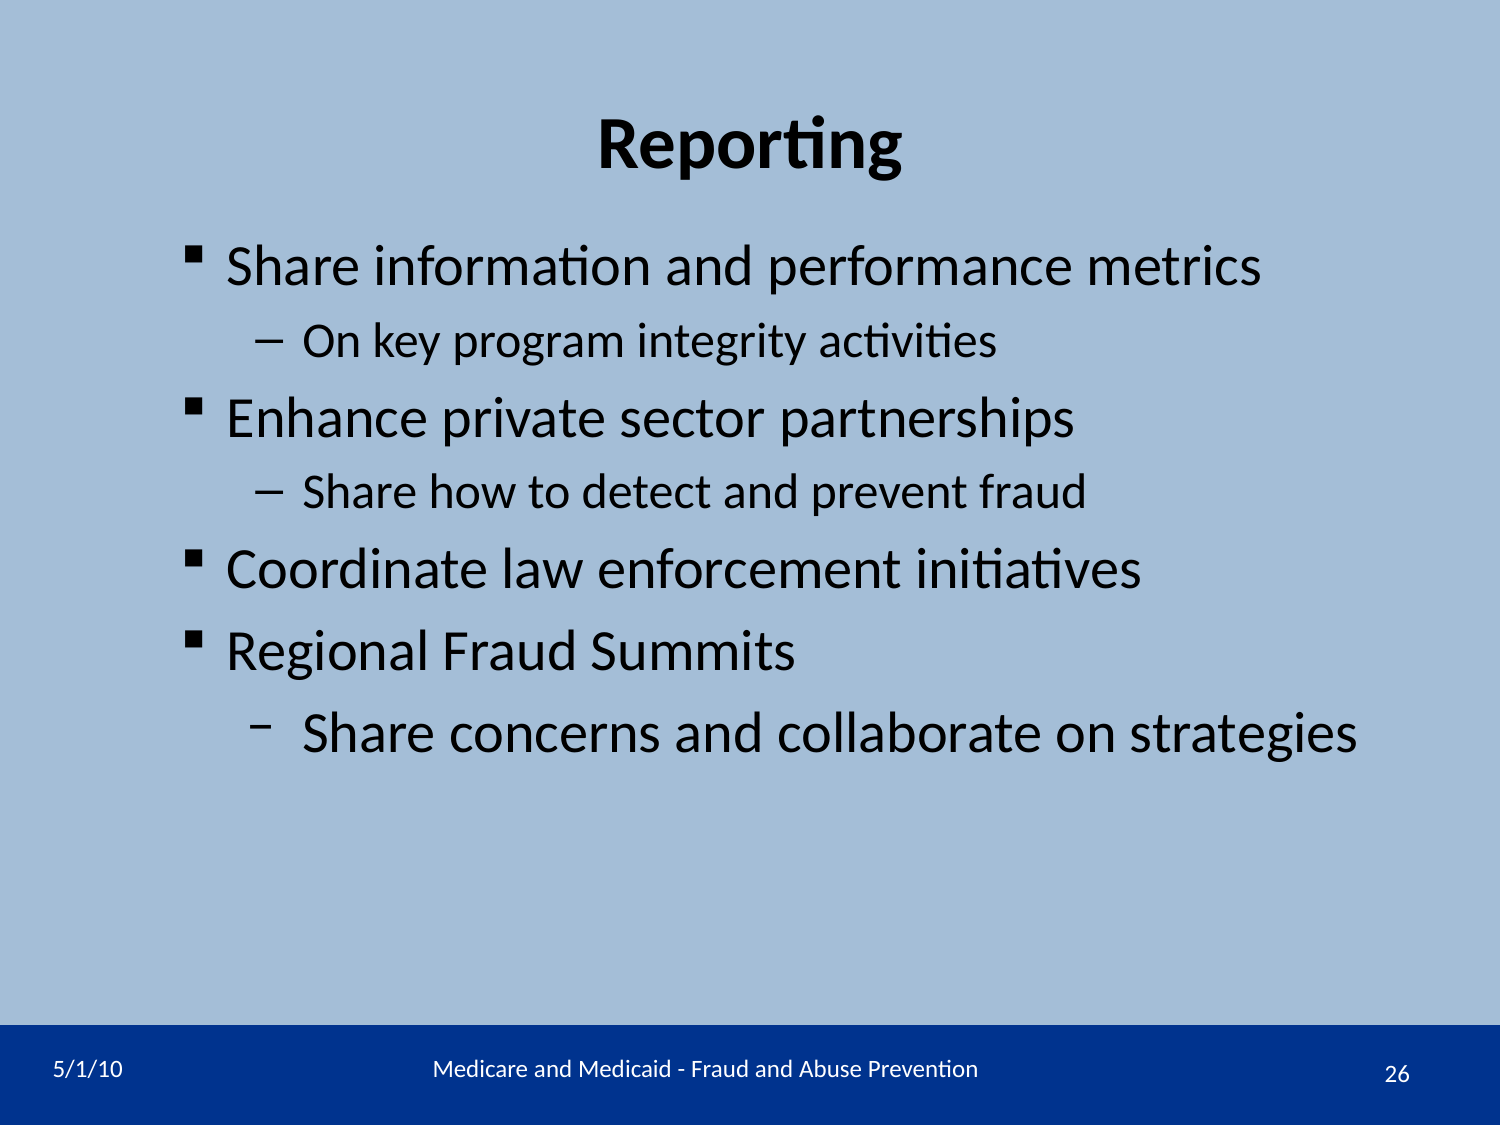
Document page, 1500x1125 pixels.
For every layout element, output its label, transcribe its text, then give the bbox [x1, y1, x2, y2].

title Reporting [74, 44, 1426, 233]
footer Medicare and Medicaid - Fraud and Abuse Prevention [399, 1037, 1013, 1098]
list Share information and performance metrics On key program integrity activities Enhance private sector partnerships Share how to detect and prevent fraud Coordinate law enforcement initiatives Regional Fraud Summits Share concerns and collaborate on strategies [165, 219, 1454, 958]
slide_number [37, 1037, 388, 1098]
slide_number 26 [1074, 1042, 1425, 1103]
